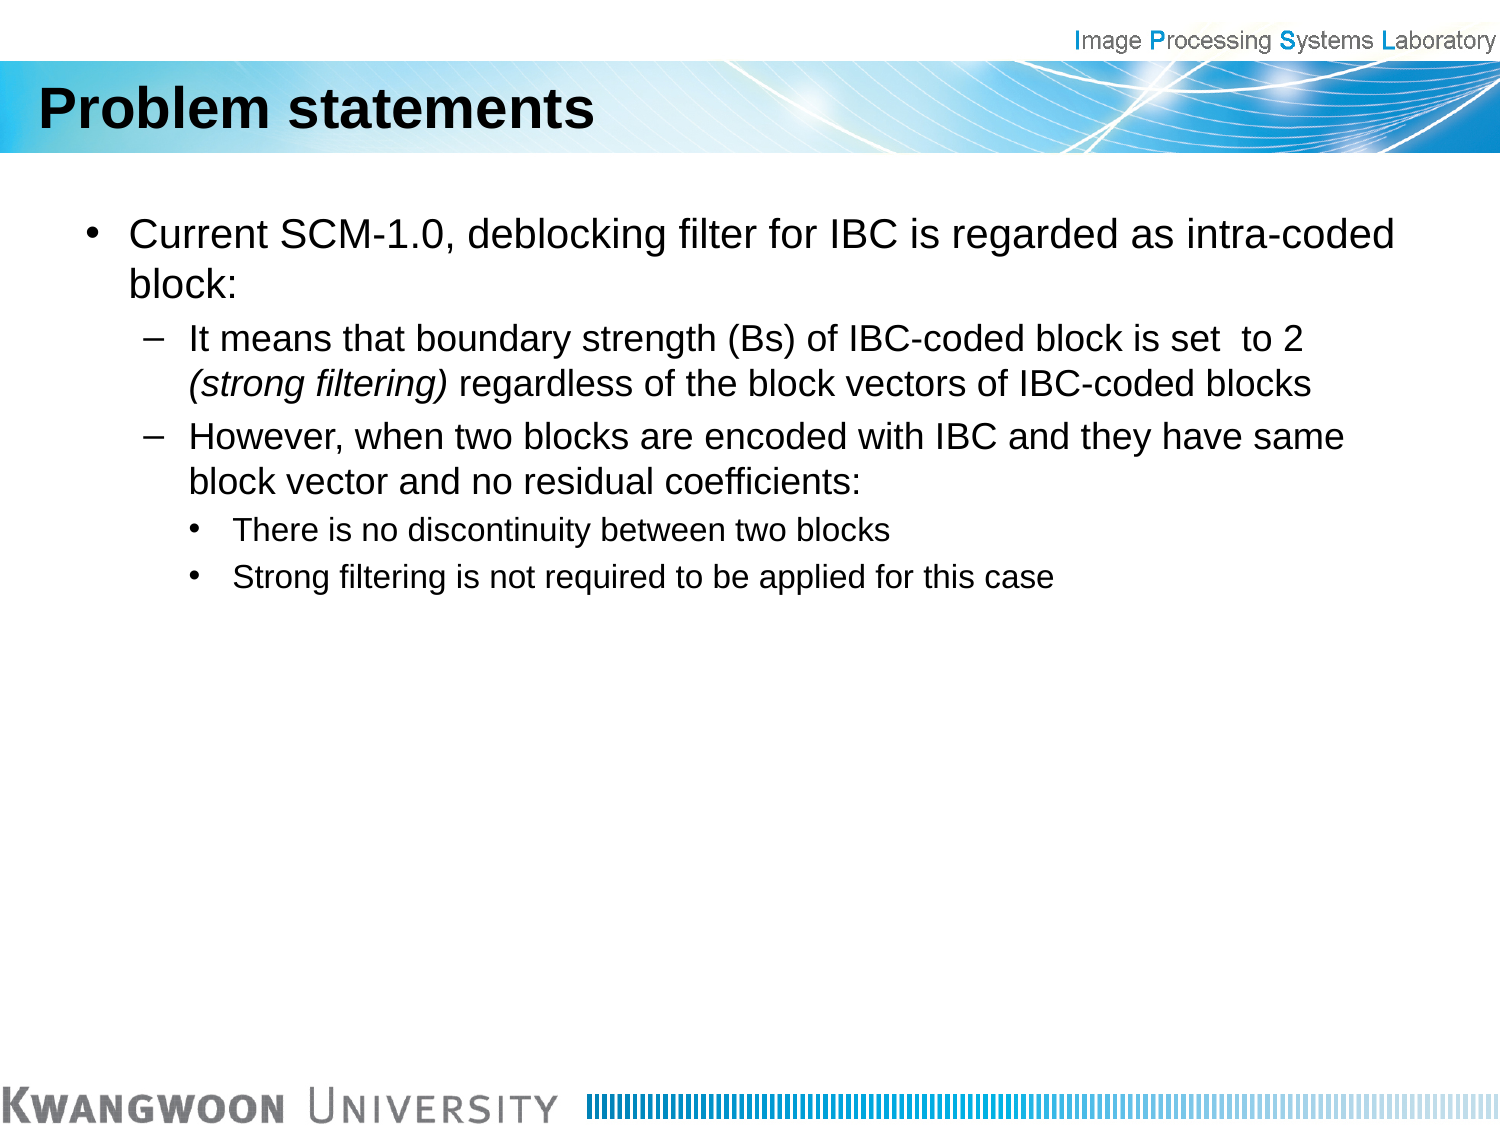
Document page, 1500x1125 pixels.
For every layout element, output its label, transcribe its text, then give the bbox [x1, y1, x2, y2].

list Current SCM-1.0, deblocking filter for IBC is regarded as intra-coded block: It means that boundary strength (Bs) of IBC-coded block is set to 2 (strong filtering) regardless of the block vectors of IBC-coded blocks However, when two blocks are encoded with IBC and they have same block vector and no residual coefficients: There is no discontinuity between two blocks Strong filtering is not required to be applied for this case [70, 198, 1426, 1020]
picture [0, 0, 1500, 1125]
title Problem statements [23, 58, 1337, 153]
